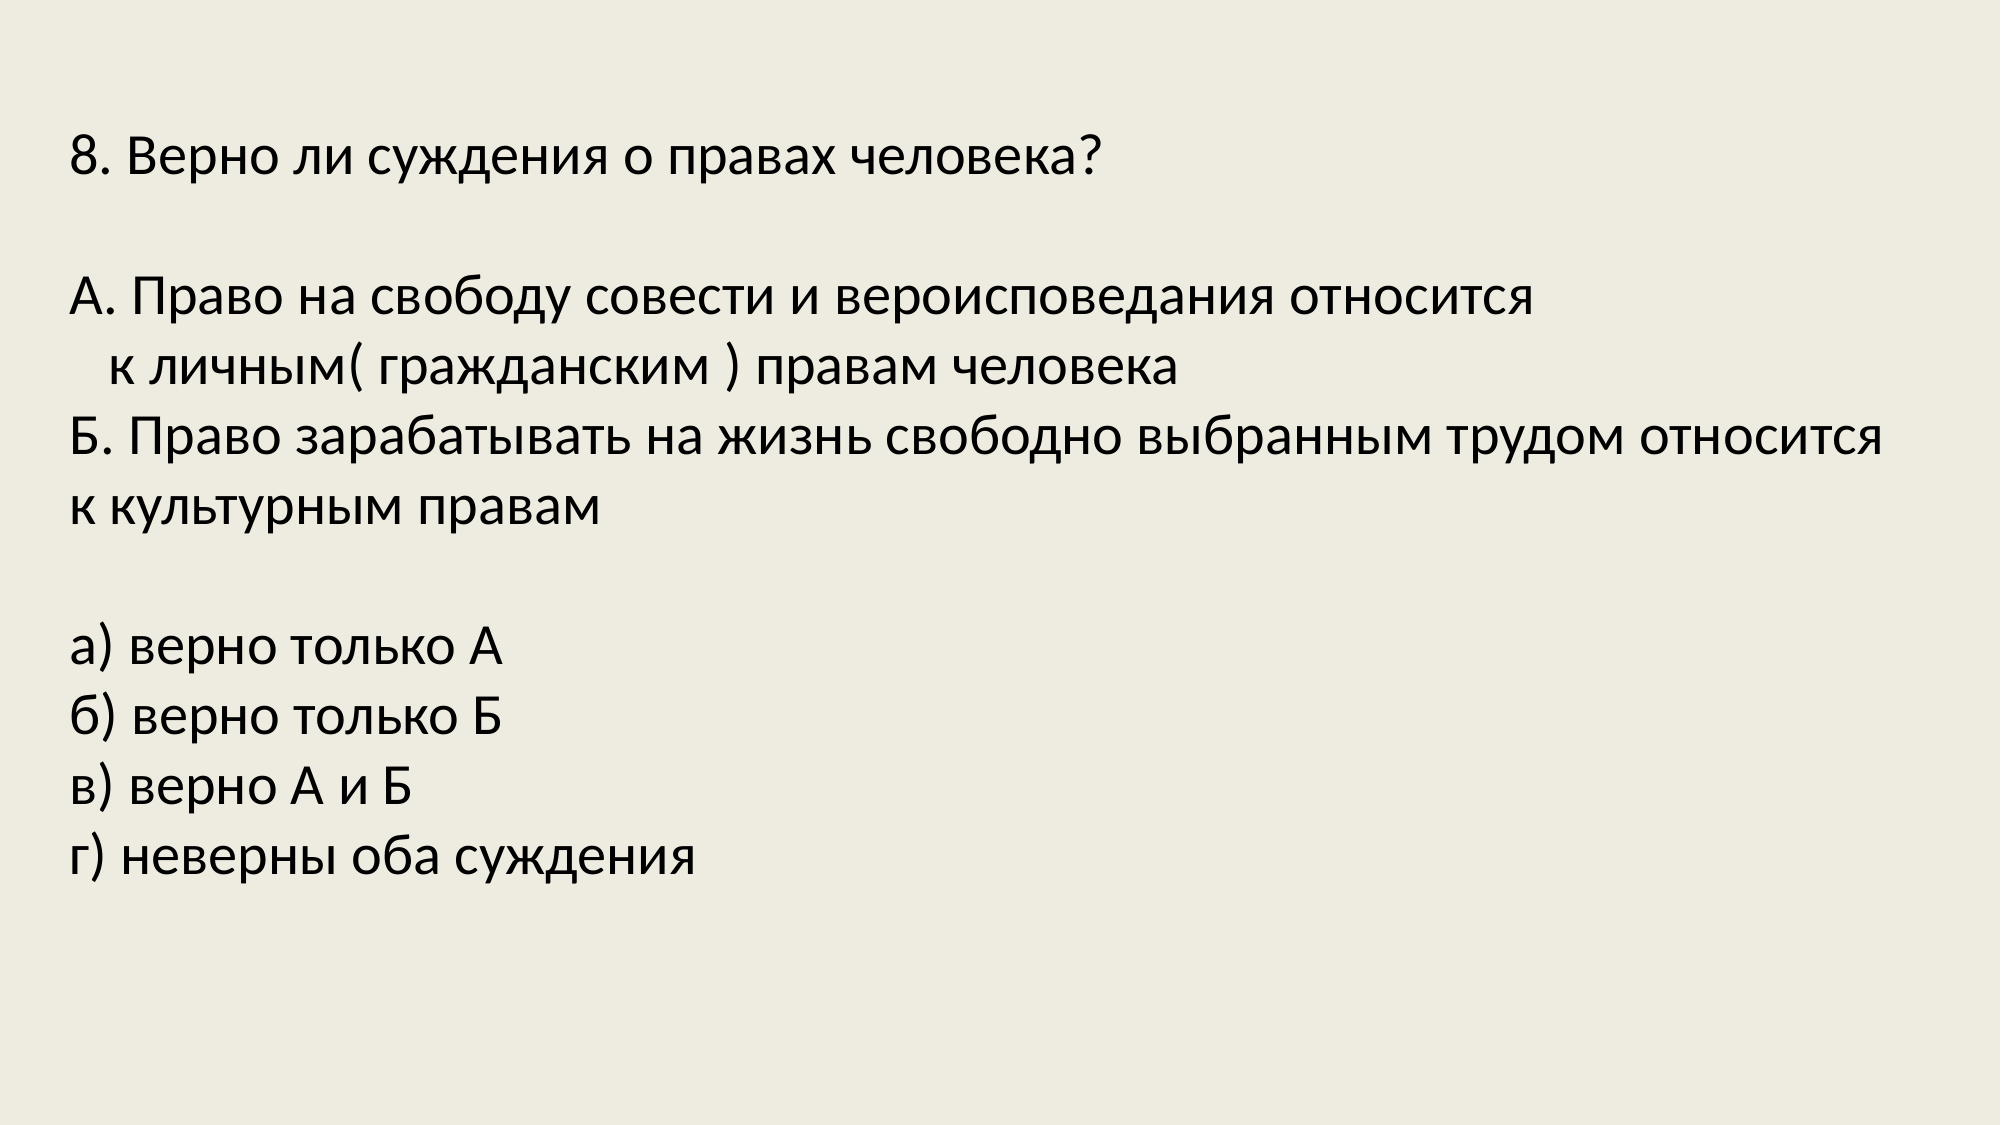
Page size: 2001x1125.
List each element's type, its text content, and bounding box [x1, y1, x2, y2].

text_box 8. Верно ли суждения о правах человека? А. Право на свободу совести и вероисповедания относится к личным( гражданским ) правам человека Б. Право зарабатывать на жизнь свободно выбранным трудом относится к культурным правам а) верно только А б) верно только Б в) верно А и Б г) неверны оба суждения [54, 109, 1937, 894]
